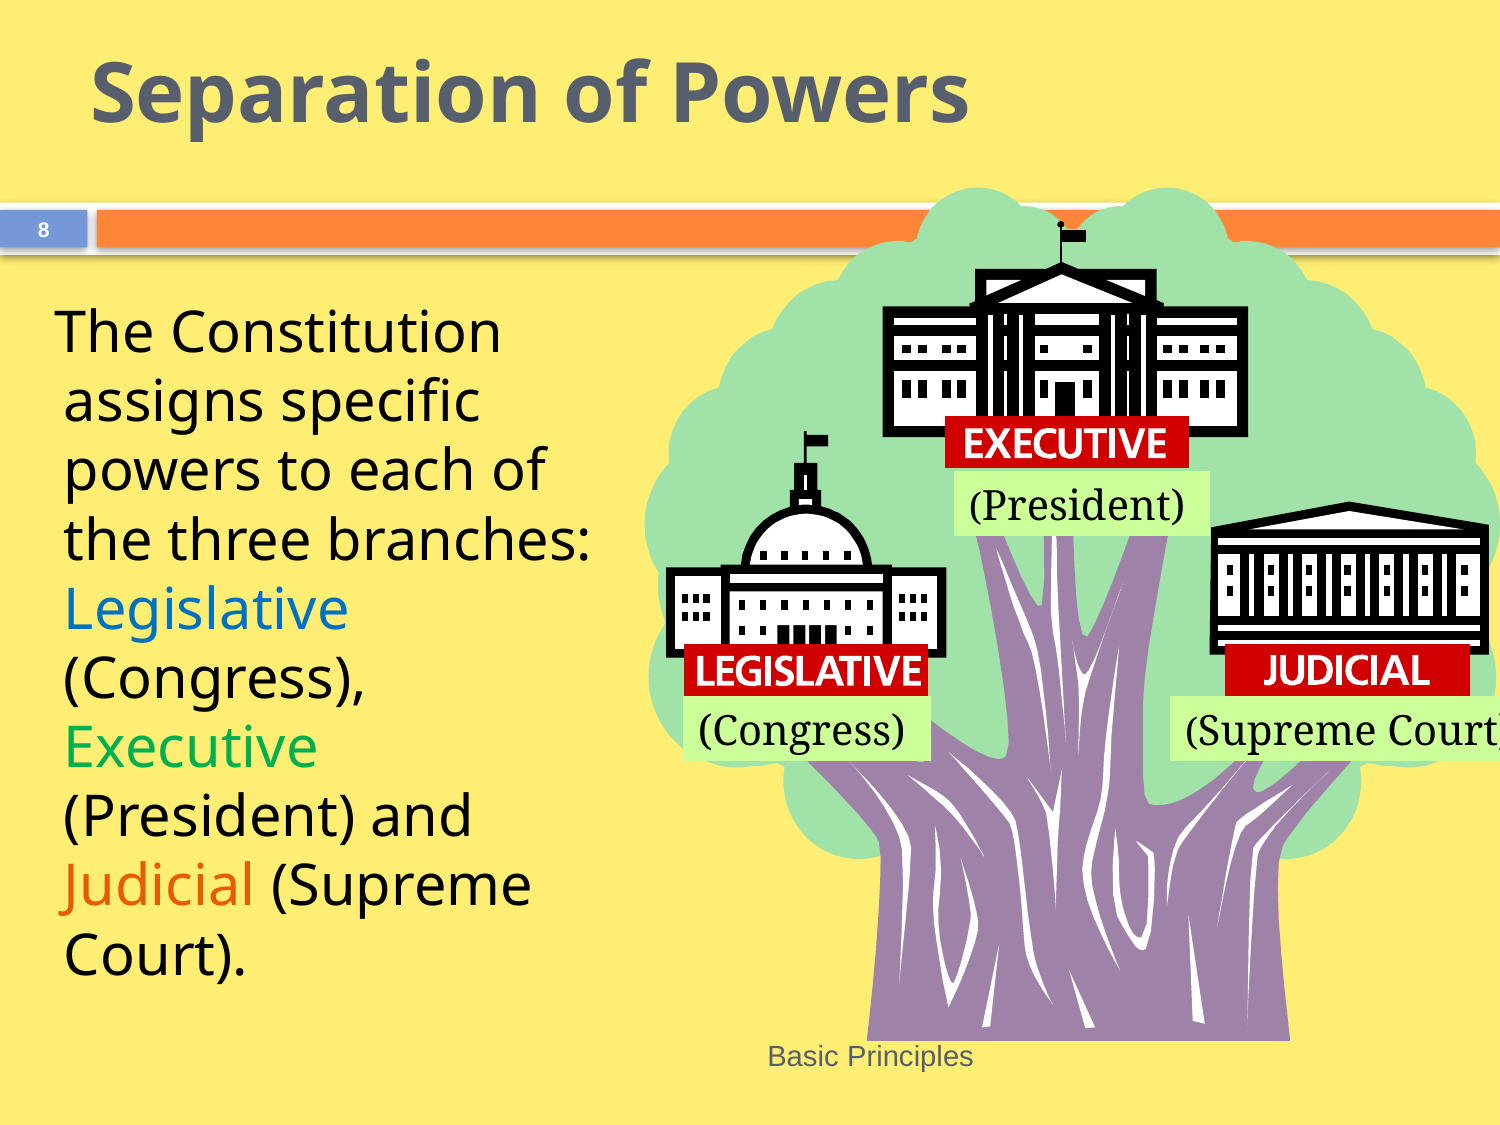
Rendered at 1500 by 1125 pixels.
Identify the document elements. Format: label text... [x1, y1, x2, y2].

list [643, 186, 1500, 1042]
slide_number 8 [0, 208, 88, 249]
footer Basic Principles [99, 1025, 990, 1085]
list The Constitution assigns specific powers to each of the three branches: Legislative (Congress), Executive (President) and Judicial (Supreme Court). [0, 287, 613, 1068]
title Separation of Powers [75, 45, 1425, 233]
